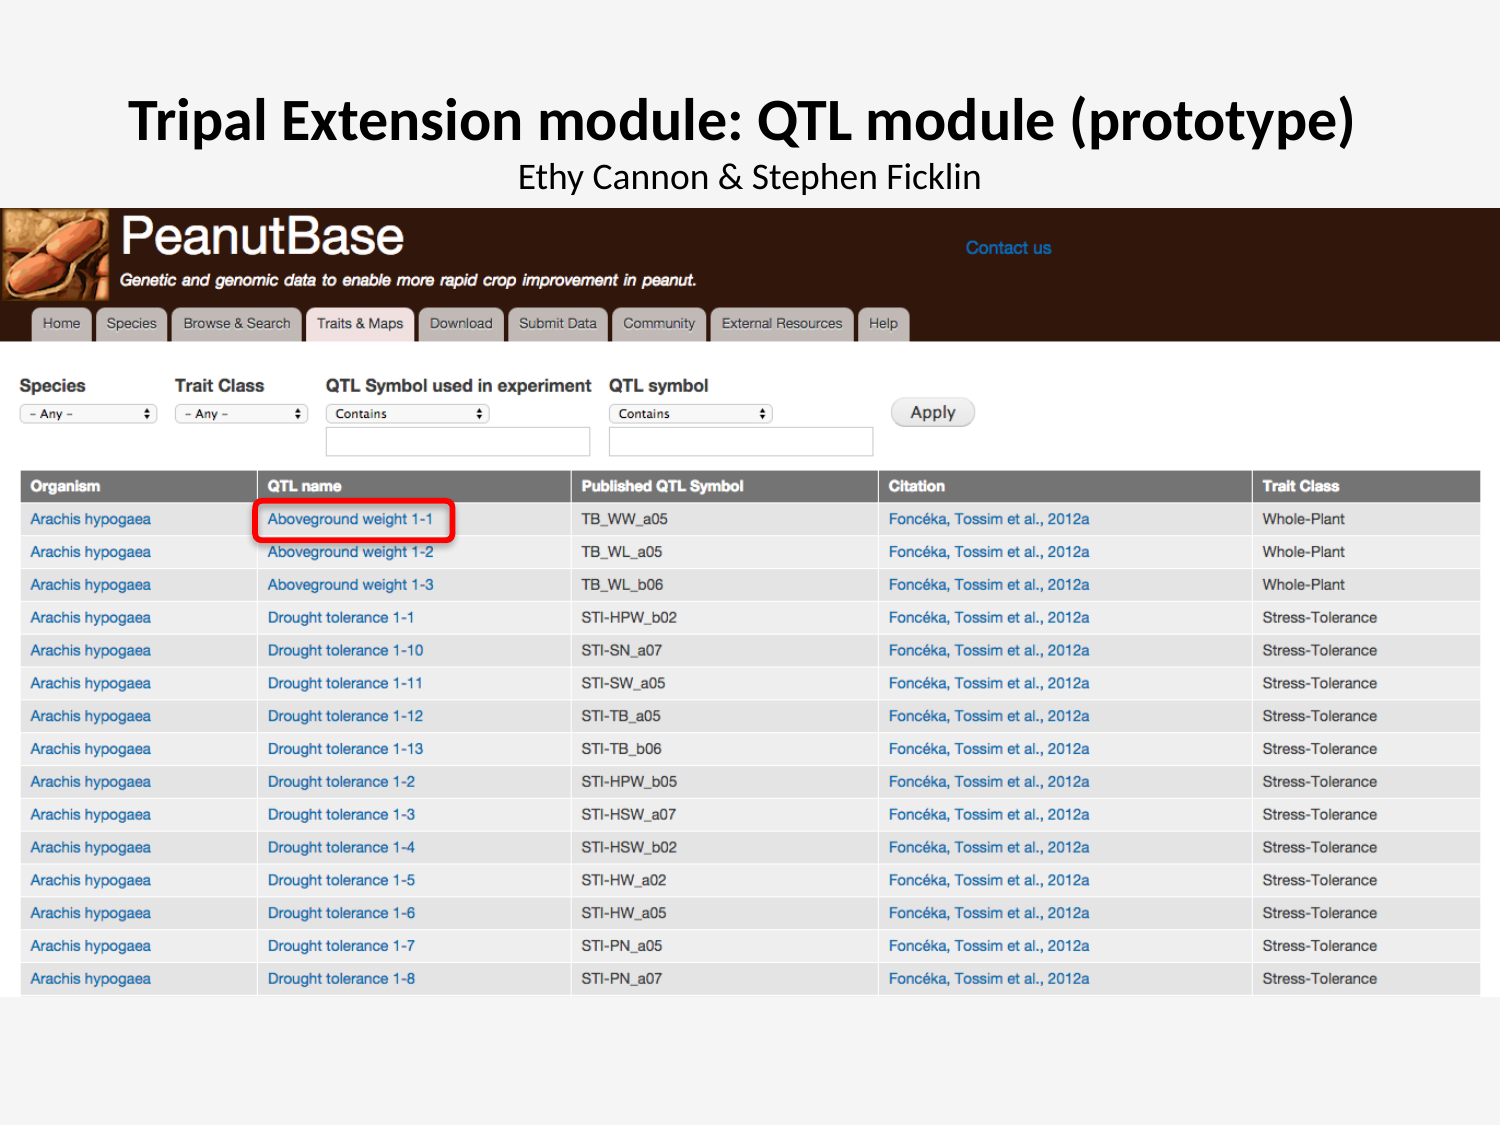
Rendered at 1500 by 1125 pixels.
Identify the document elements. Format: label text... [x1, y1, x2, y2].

title Tripal Extension module: QTL module (prototype) Ethy Cannon & Stephen Ficklin [75, 45, 1425, 206]
picture [0, 208, 1500, 997]
